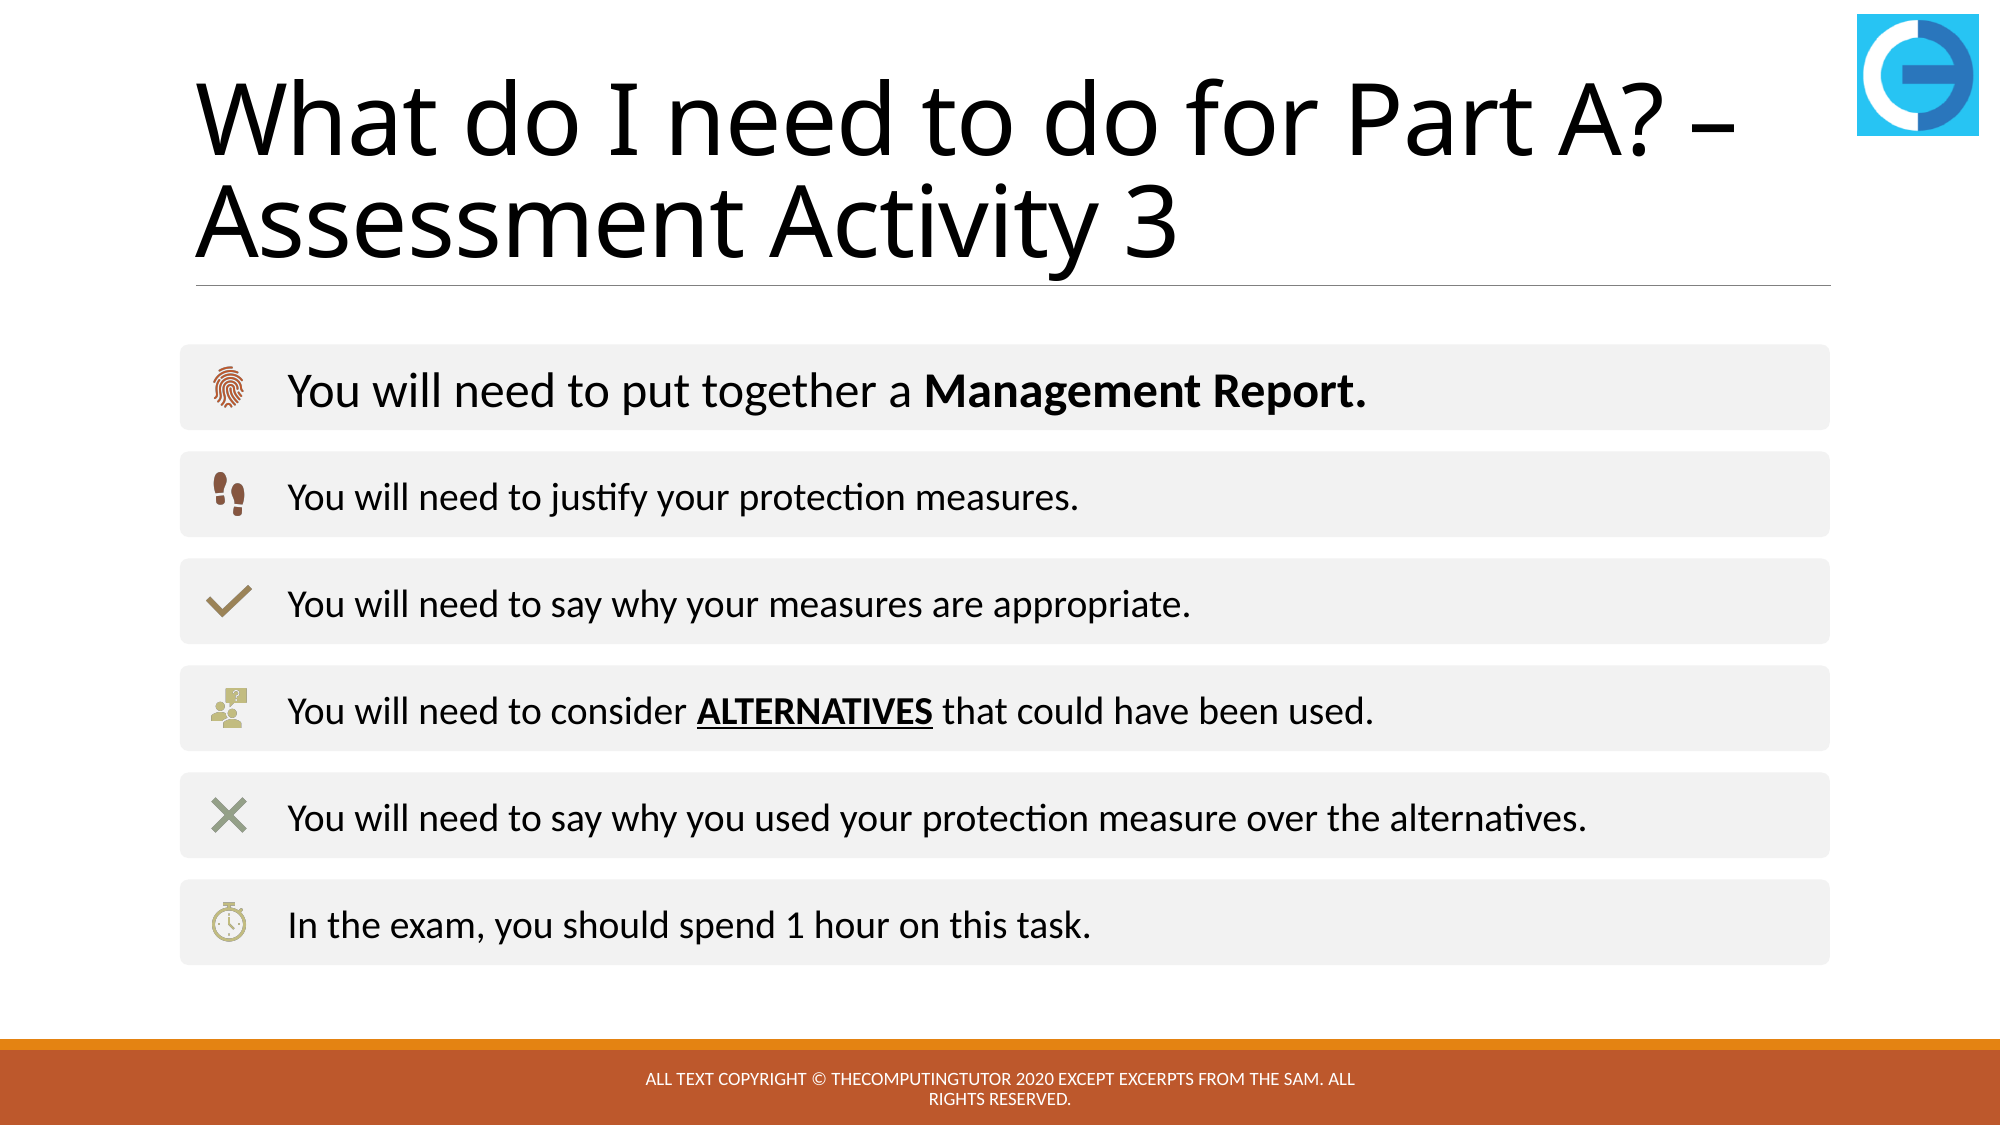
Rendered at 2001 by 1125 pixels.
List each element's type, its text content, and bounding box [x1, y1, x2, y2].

picture [1857, 14, 1979, 136]
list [179, 343, 1831, 966]
footer All text copyright © TheComputingTutor 2020 except excerpts from the SAM. All rights Reserved. [604, 1059, 1396, 1120]
title What do I need to do for Part A? – Assessment Activity 3 [180, 47, 1830, 285]
